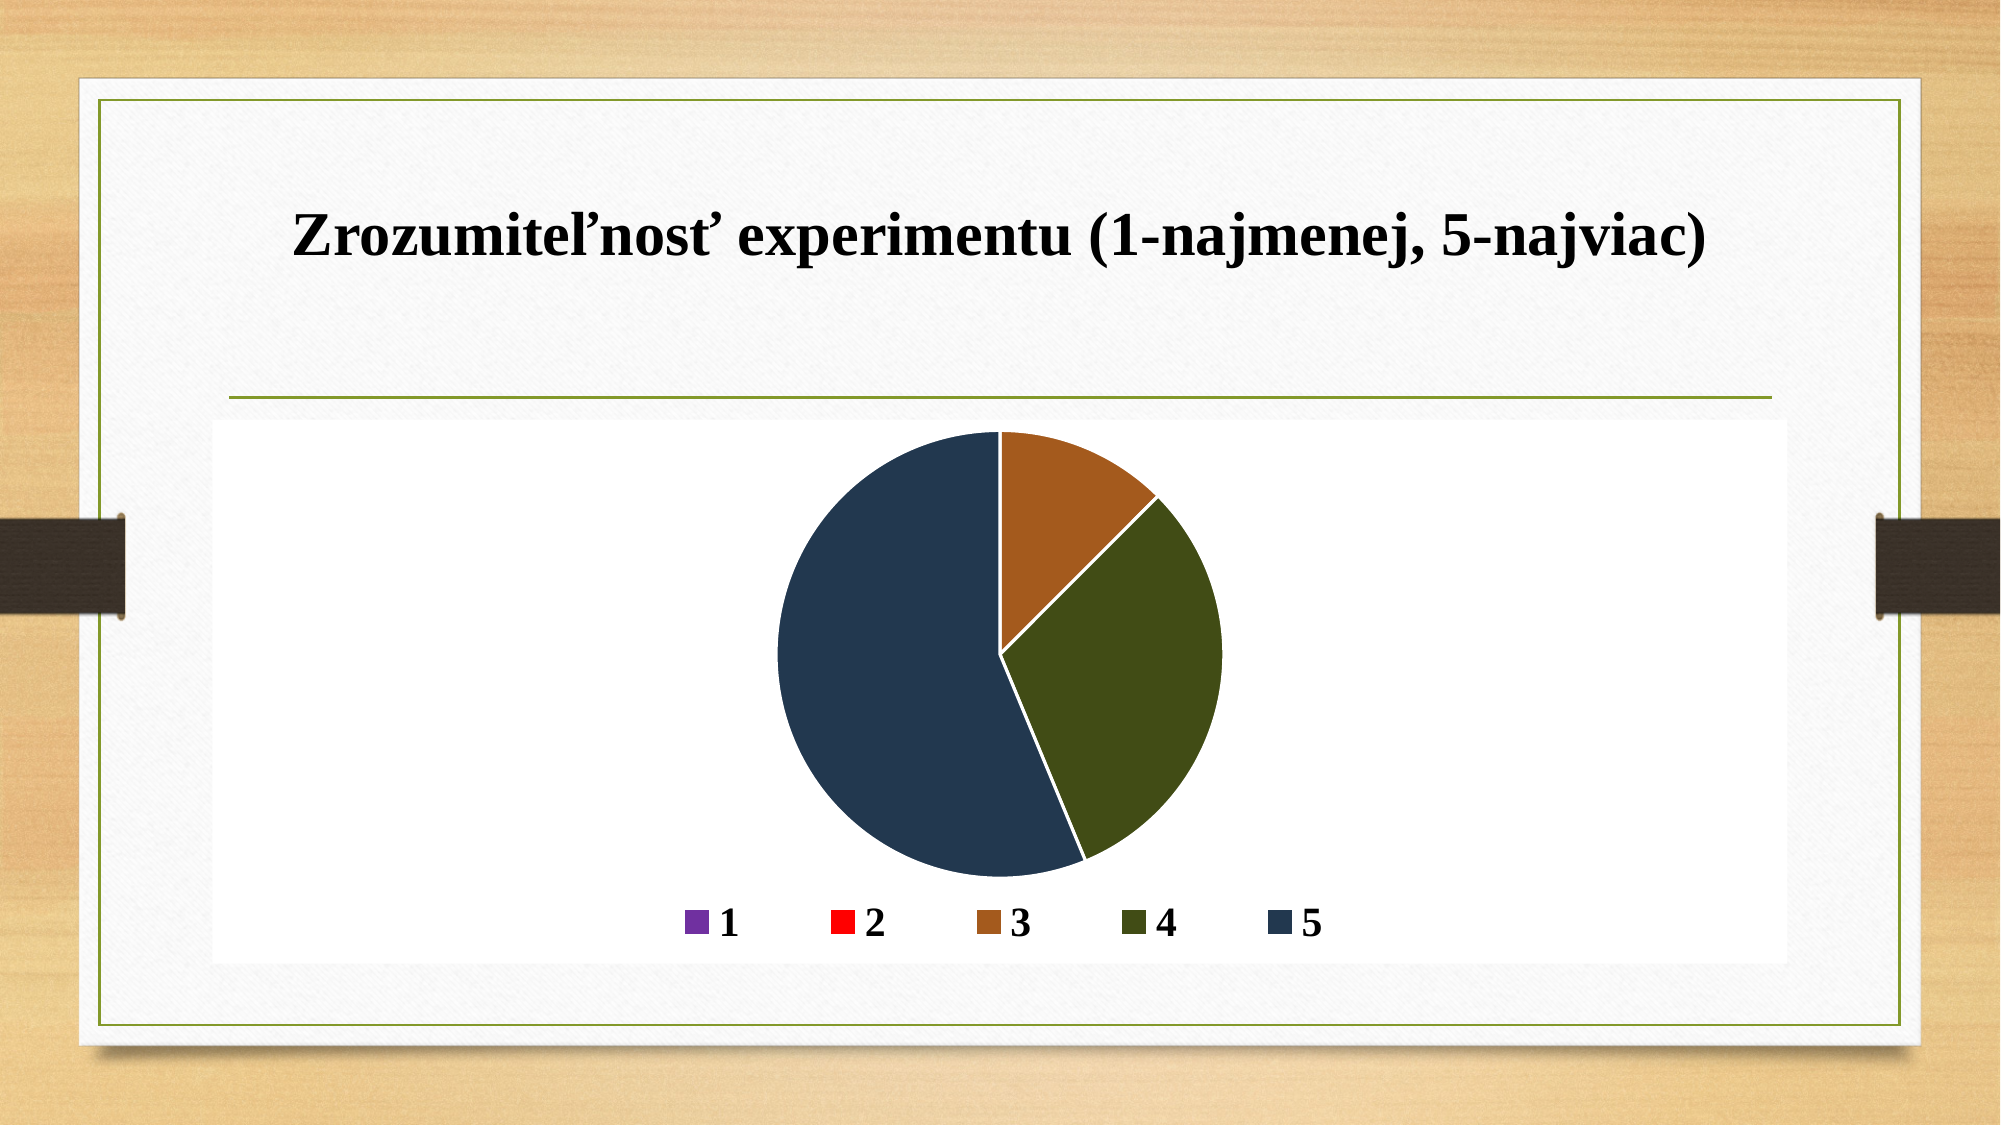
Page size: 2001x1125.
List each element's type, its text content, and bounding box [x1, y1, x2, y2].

chart [212, 419, 1788, 964]
title Zrozumiteľnosť experimentu (1-najmenej, 5-najviac) [212, 161, 1788, 375]
picture [0, 0, 2001, 1125]
